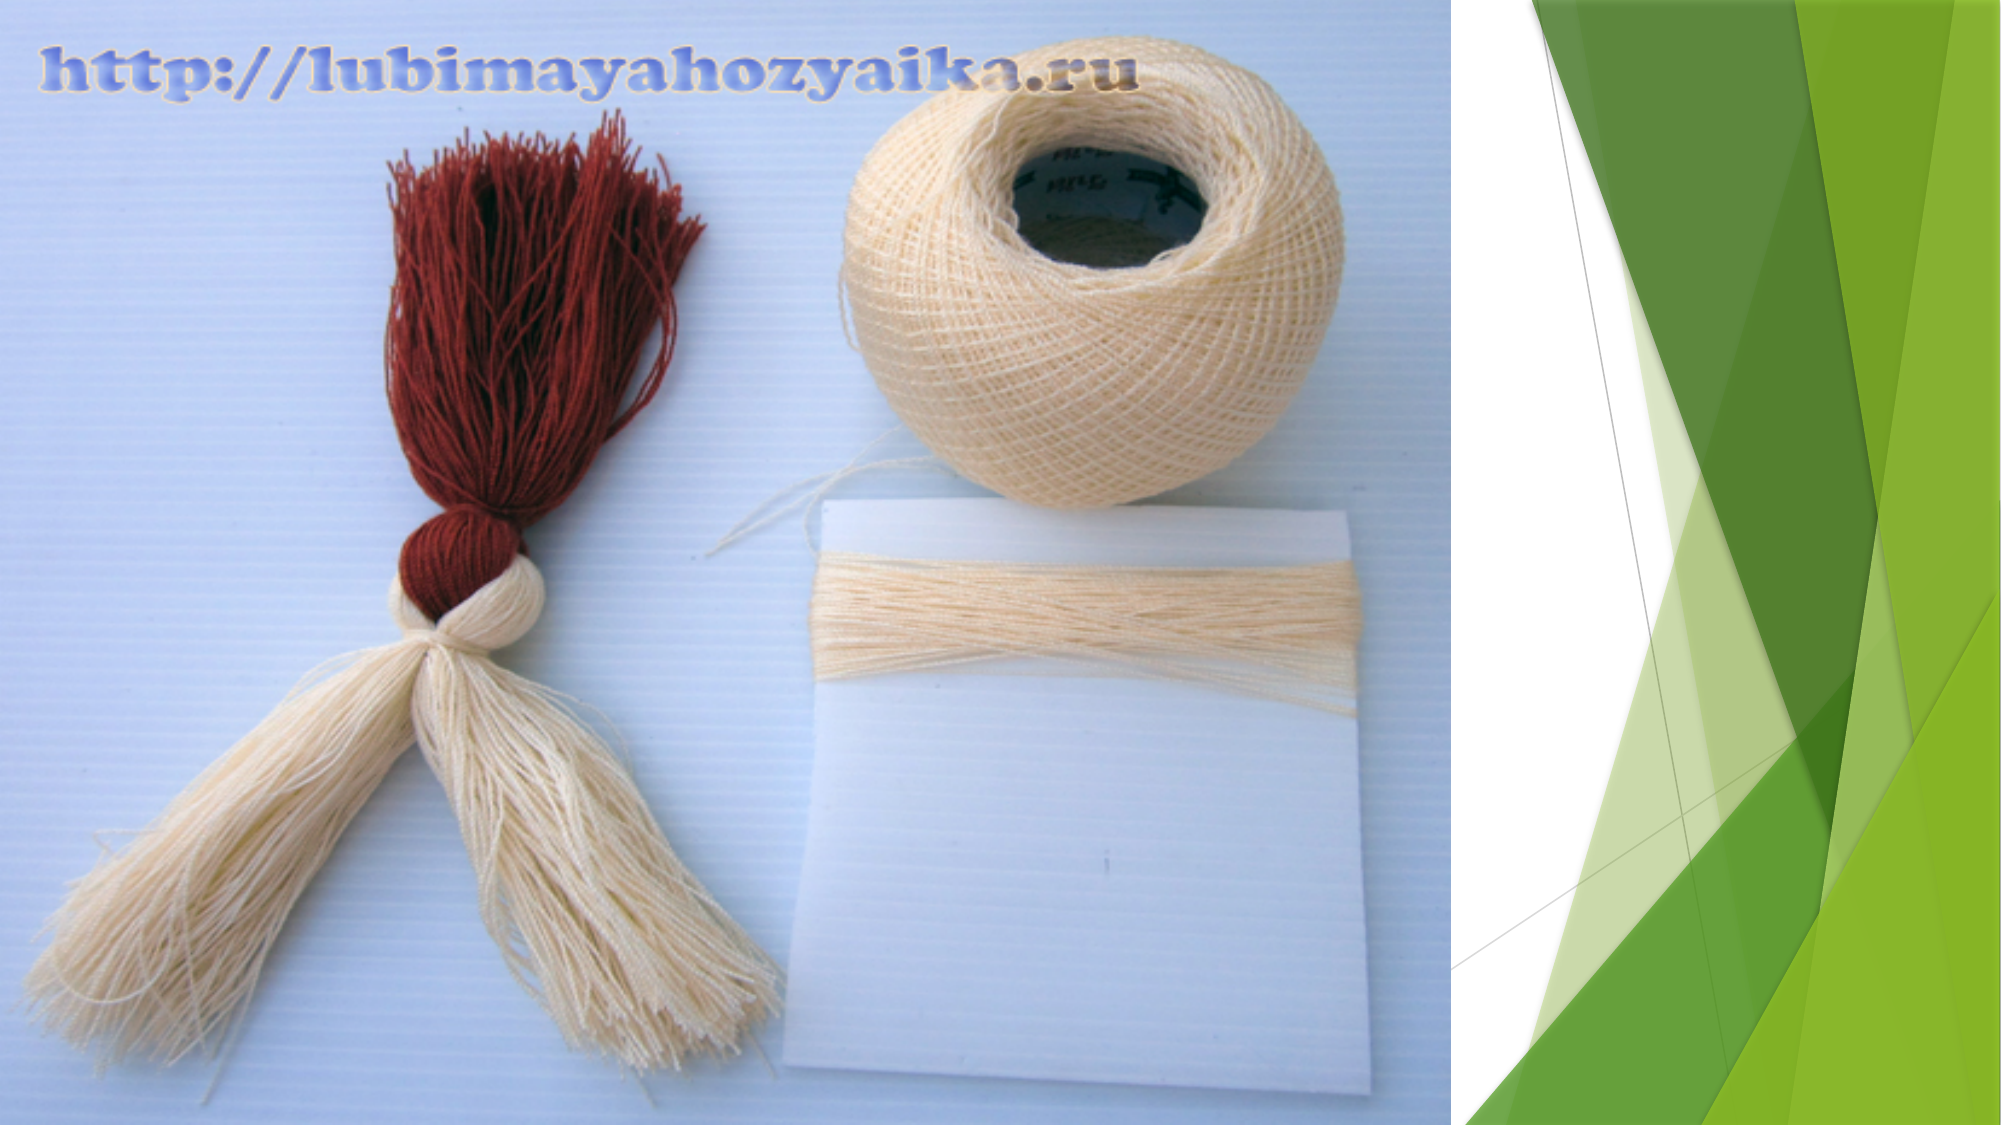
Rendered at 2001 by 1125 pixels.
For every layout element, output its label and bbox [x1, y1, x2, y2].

list [0, 0, 1452, 1125]
